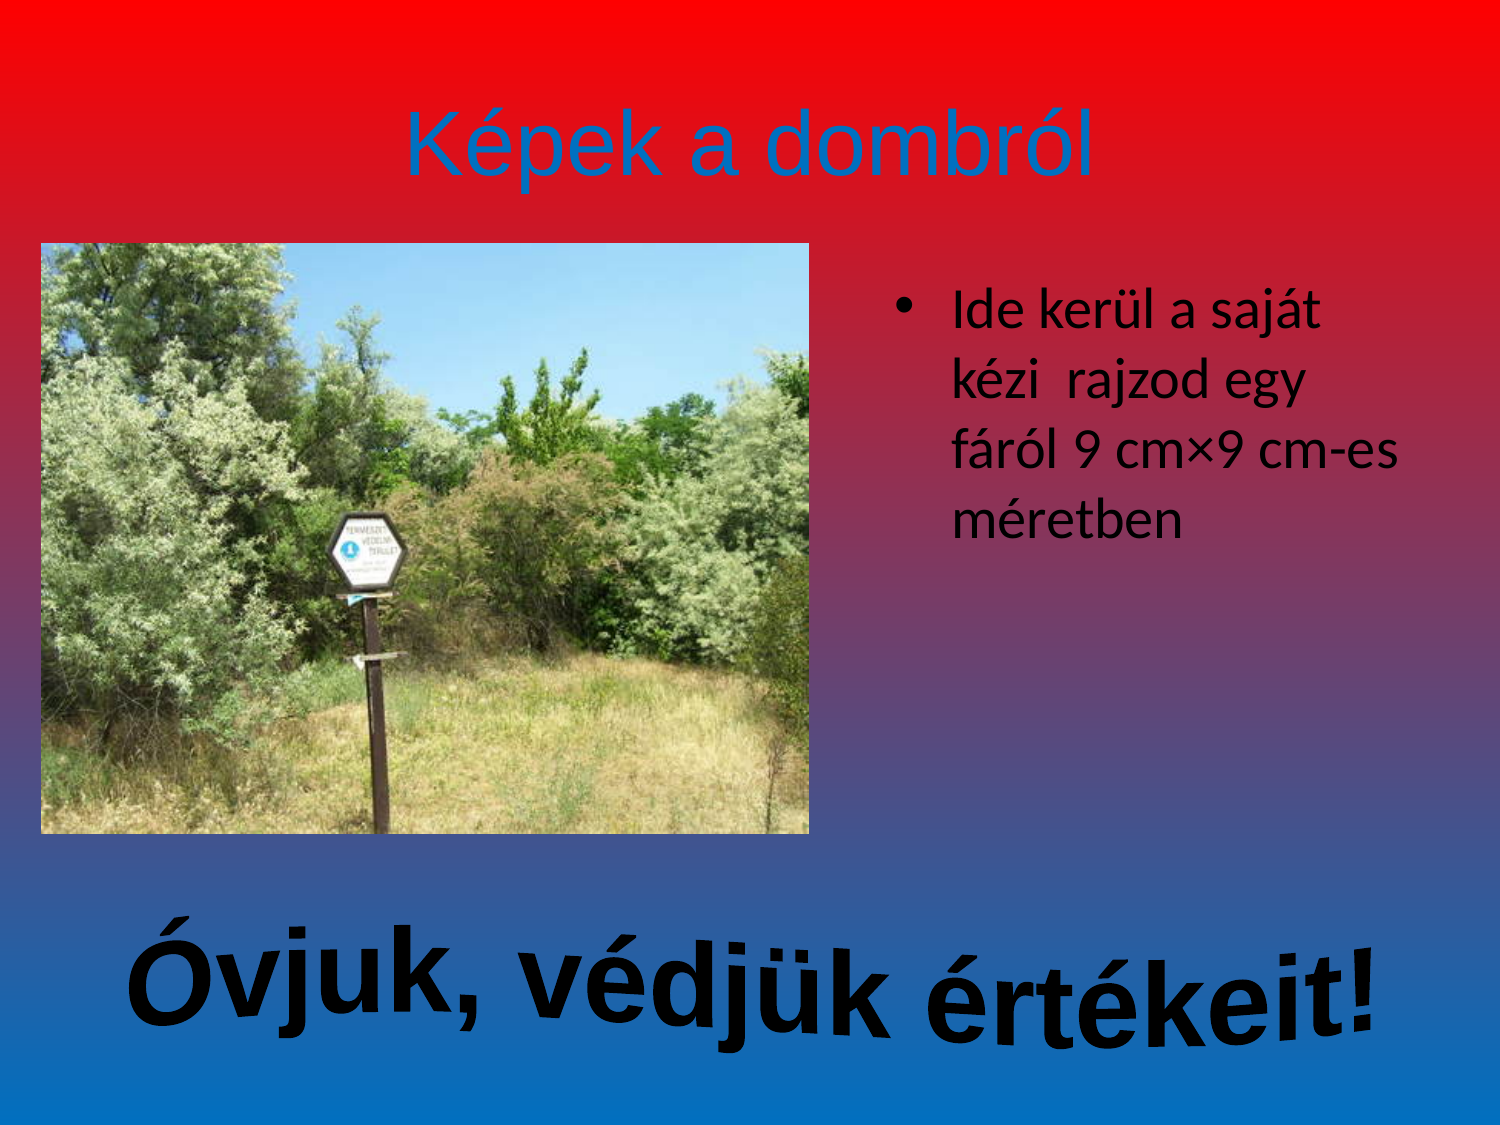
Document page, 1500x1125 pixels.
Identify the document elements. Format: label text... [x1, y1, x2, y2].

title Képek a dombról [74, 44, 1426, 233]
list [40, 243, 810, 835]
list Ide kerül a saját kézi rajzod egy fáról 9 cm×9 cm-es méretben [879, 262, 1436, 795]
